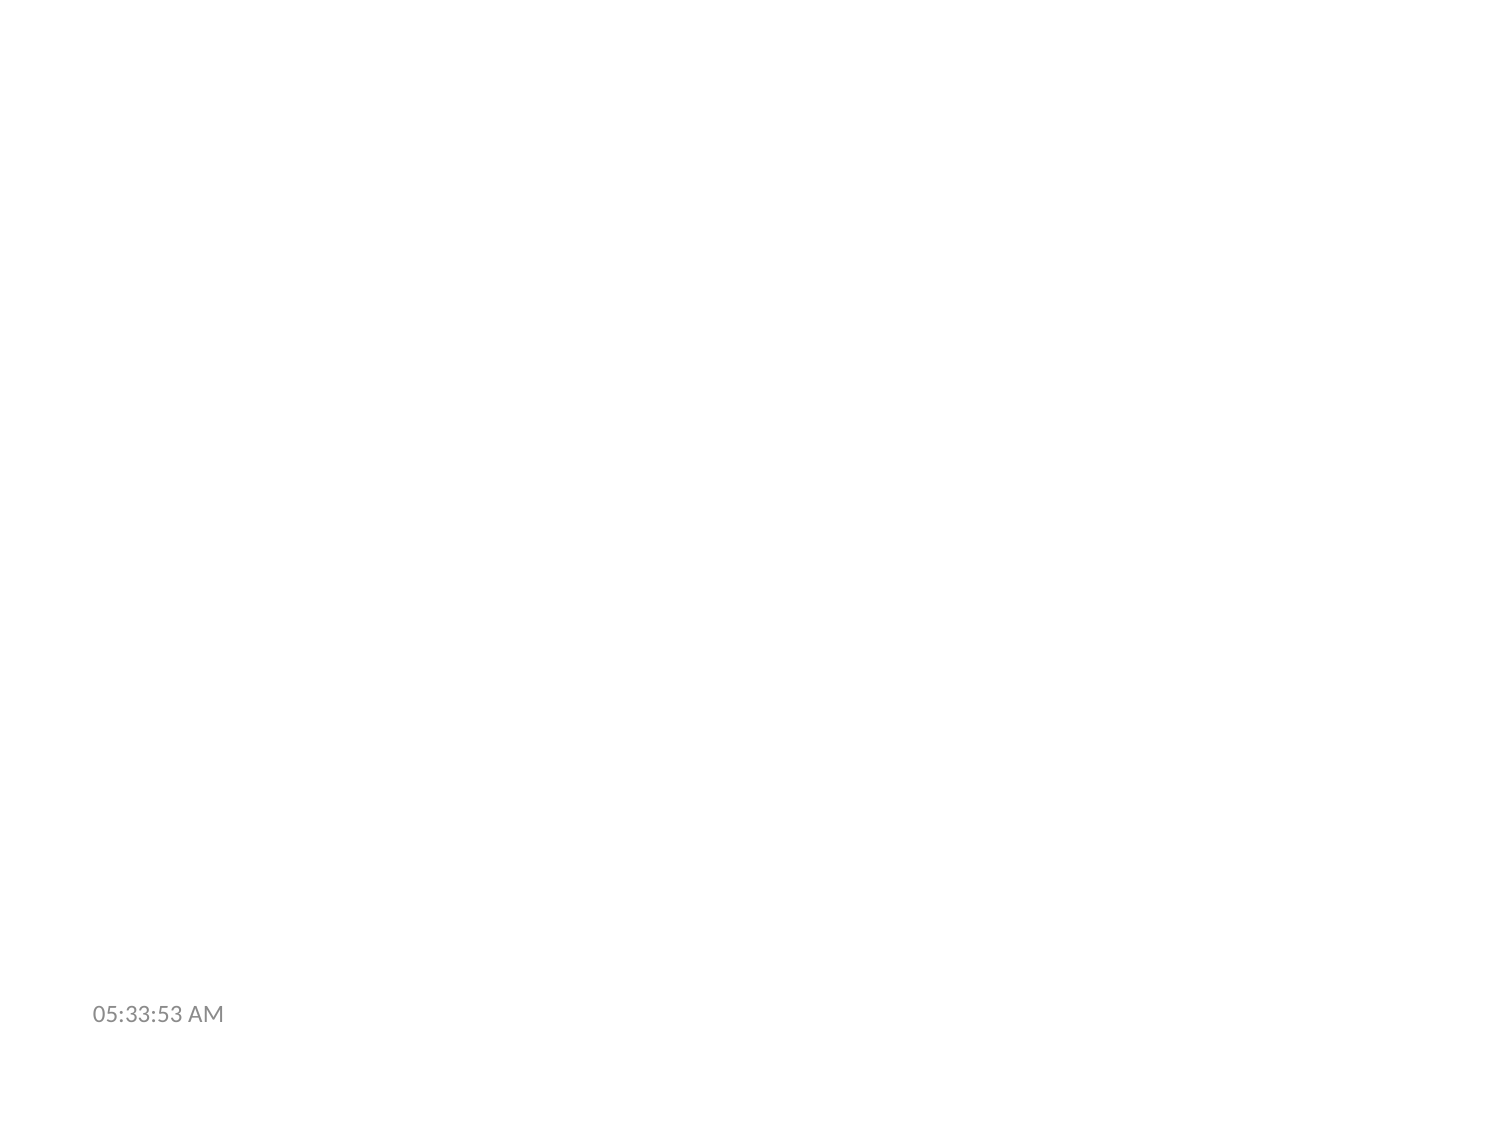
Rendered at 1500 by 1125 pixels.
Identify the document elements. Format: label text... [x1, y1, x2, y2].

text_box 3:35:09 PM [77, 982, 428, 1043]
